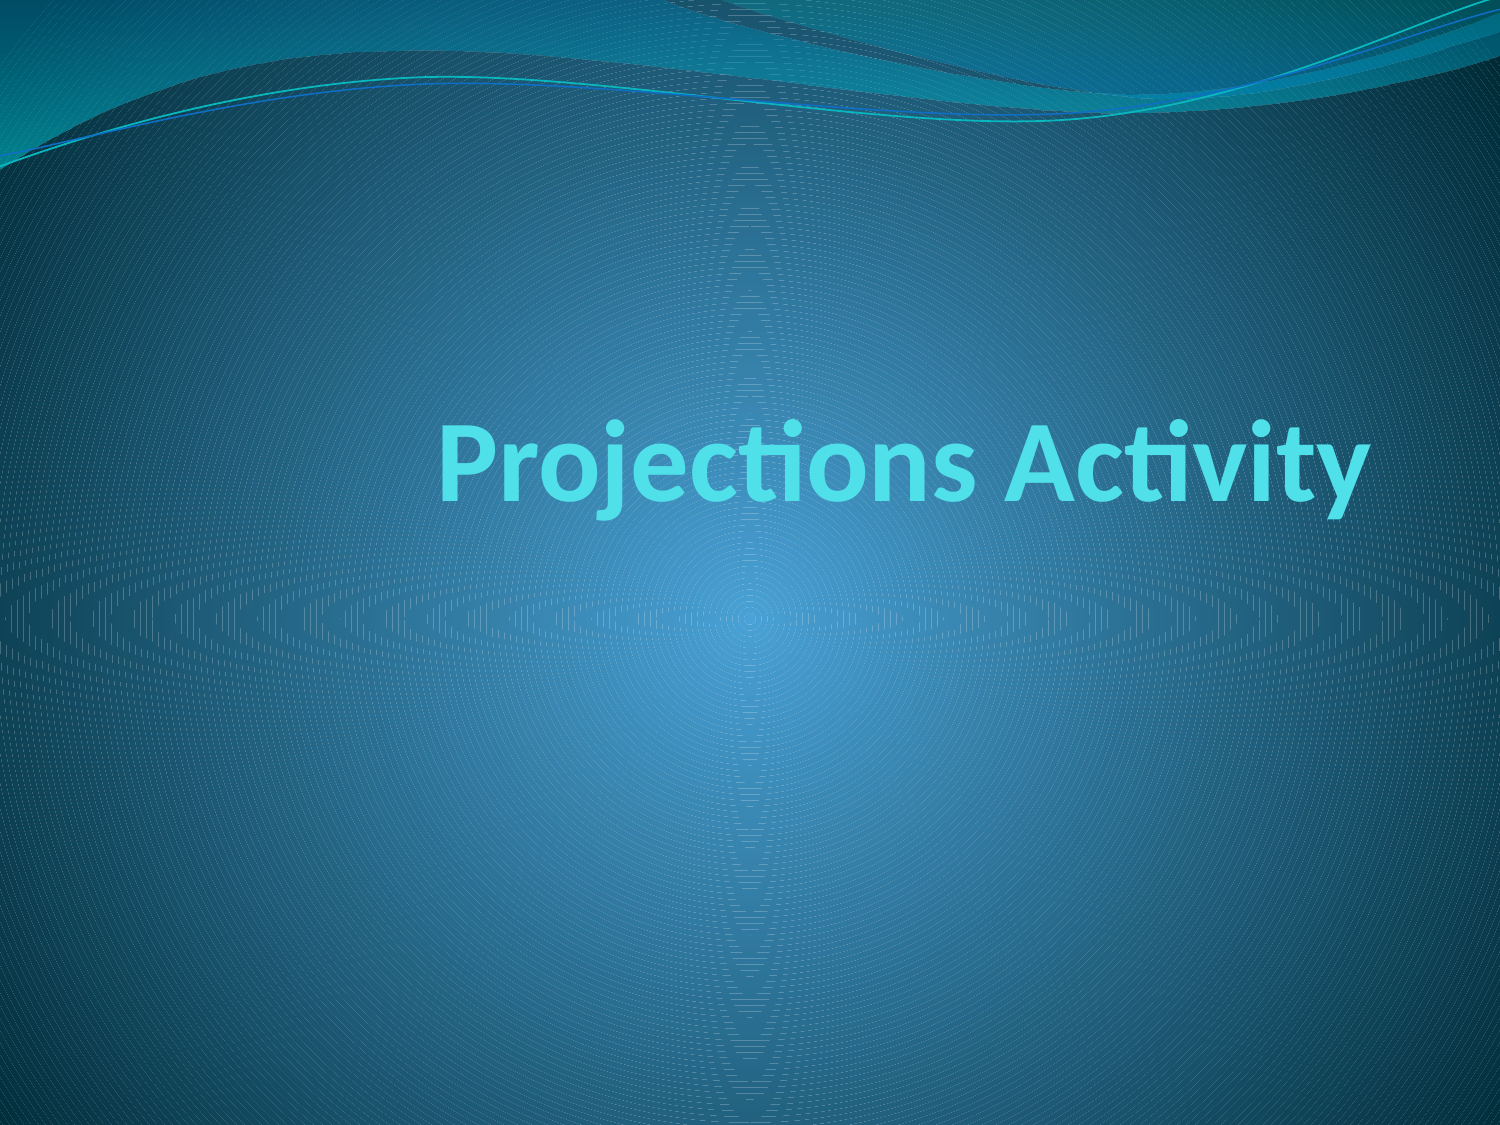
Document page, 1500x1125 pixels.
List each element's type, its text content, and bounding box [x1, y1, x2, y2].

title Projections Activity [87, 224, 1376, 525]
